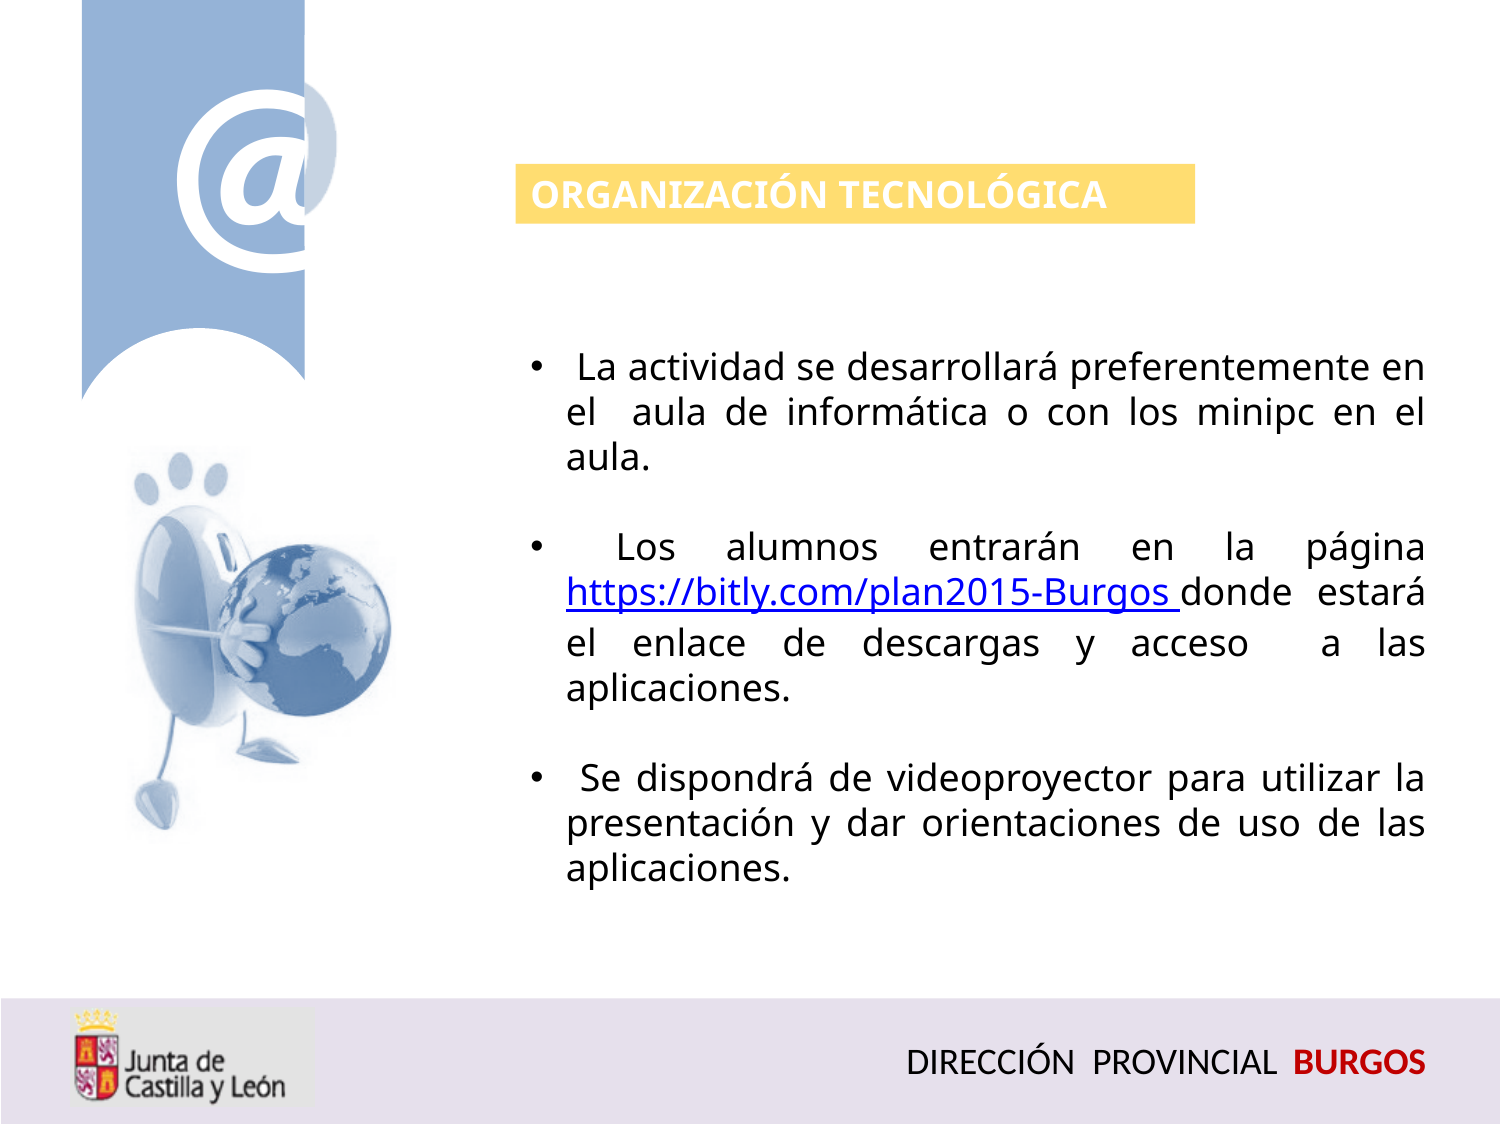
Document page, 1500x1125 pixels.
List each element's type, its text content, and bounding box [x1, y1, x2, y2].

text_box ORGANIZACIÓN TECNOLÓGICA [515, 163, 1196, 224]
text_box La actividad se desarrollará preferentemente en el aula de informática o con los minipc en el aula. Los alumnos entrarán en la página https://bitly.com/plan2015-Burgos donde estará el enlace de descargas y acceso a las aplicaciones. Se dispondrá de videoproyector para utilizar la presentación y dar orientaciones de uso de las aplicaciones. [515, 246, 1442, 897]
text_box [58, 0, 436, 844]
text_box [0, 998, 1500, 1125]
picture [70, 1007, 315, 1107]
